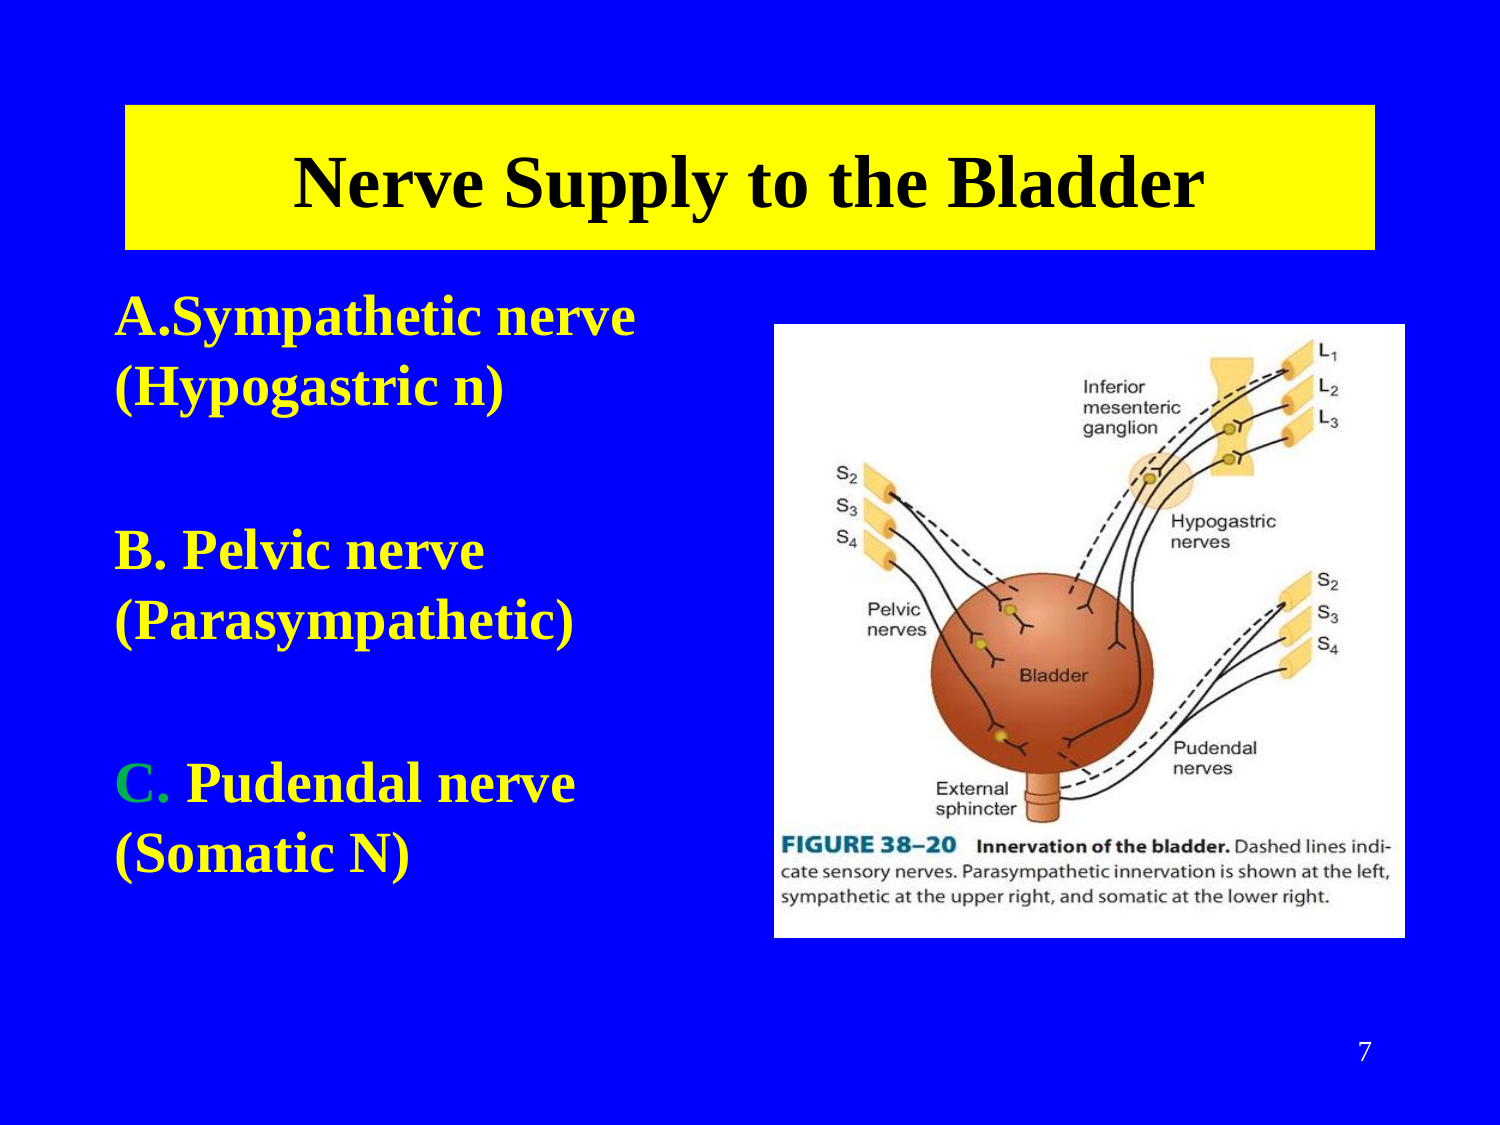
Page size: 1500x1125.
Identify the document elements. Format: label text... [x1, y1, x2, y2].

picture [774, 324, 1406, 938]
slide_number 7 [1074, 1025, 1388, 1100]
title Nerve Supply to the Bladder [125, 104, 1375, 250]
list Sympathetic nerve (Hypogastric n) B. Pelvic nerve (Parasympathetic) C. Pudendal nerve (Somatic N) [99, 270, 813, 1013]
